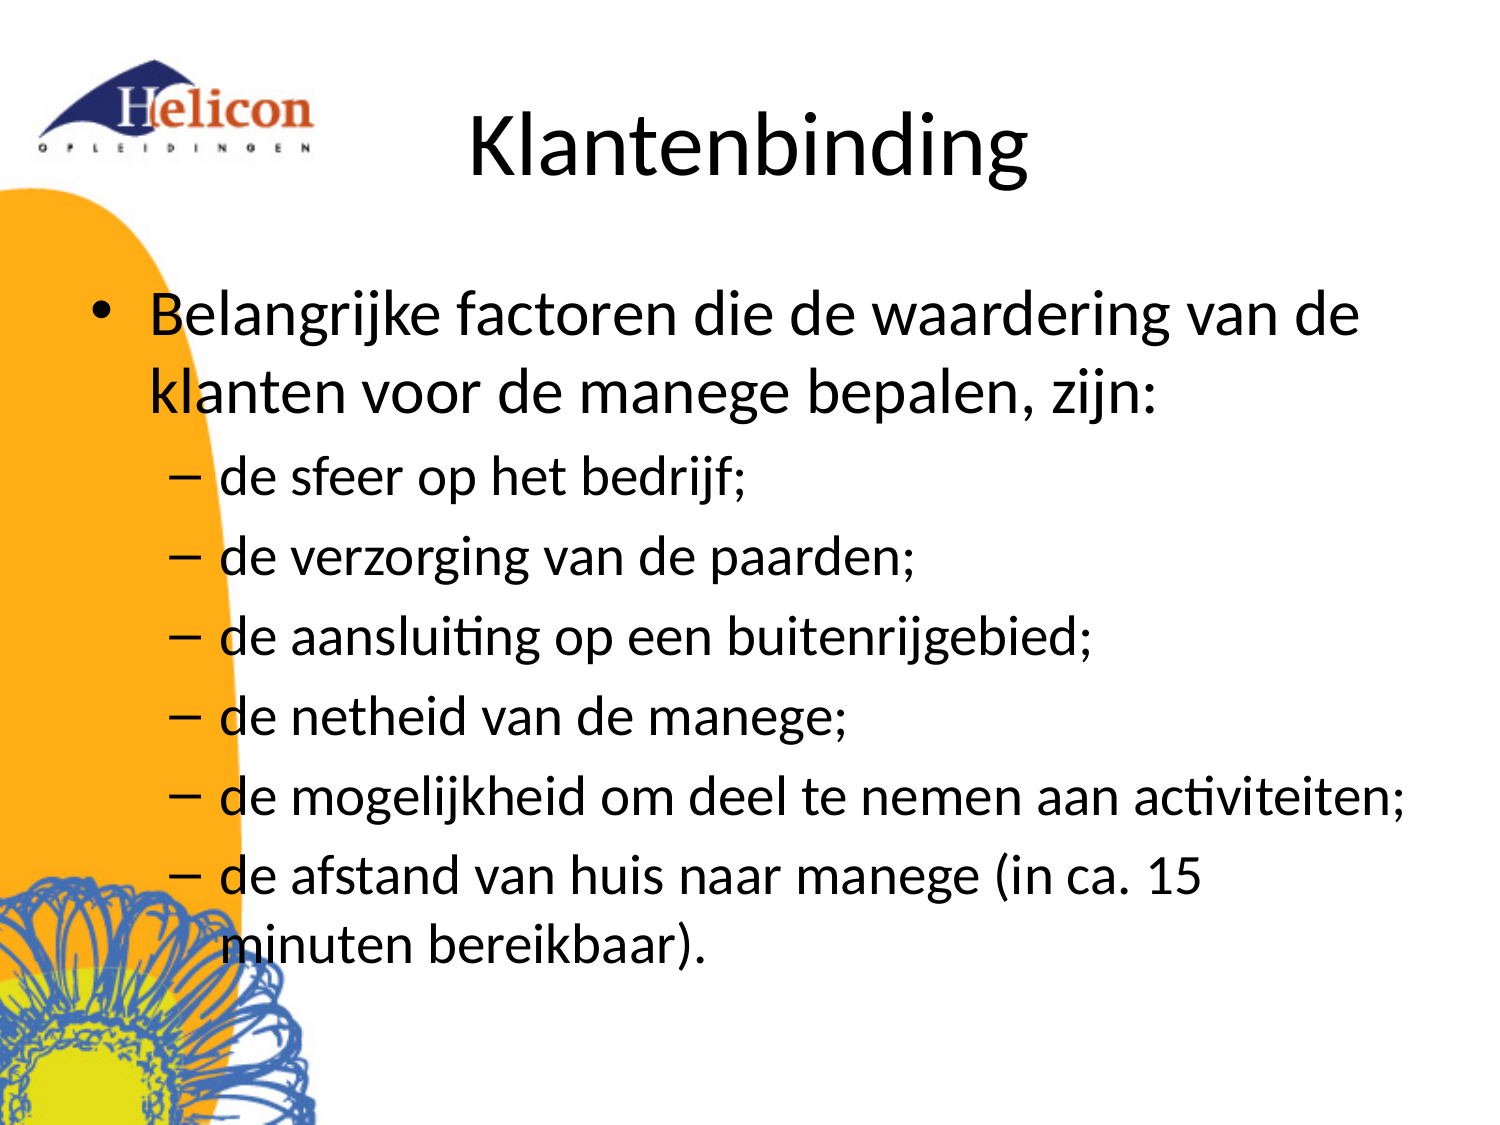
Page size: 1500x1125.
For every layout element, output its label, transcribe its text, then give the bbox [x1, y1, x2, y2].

list Belangrijke factoren die de waardering van de klanten voor de manege bepalen, zijn: de sfeer op het bedrijf; de verzorging van de paarden; de aansluiting op een buitenrijgebied; de netheid van de manege; de mogelijkheid om deel te nemen aan activiteiten; de afstand van huis naar manege (in ca. 15 minuten bereikbaar). [75, 262, 1425, 1005]
picture [0, 0, 1500, 1125]
title Klantenbinding [75, 45, 1425, 233]
